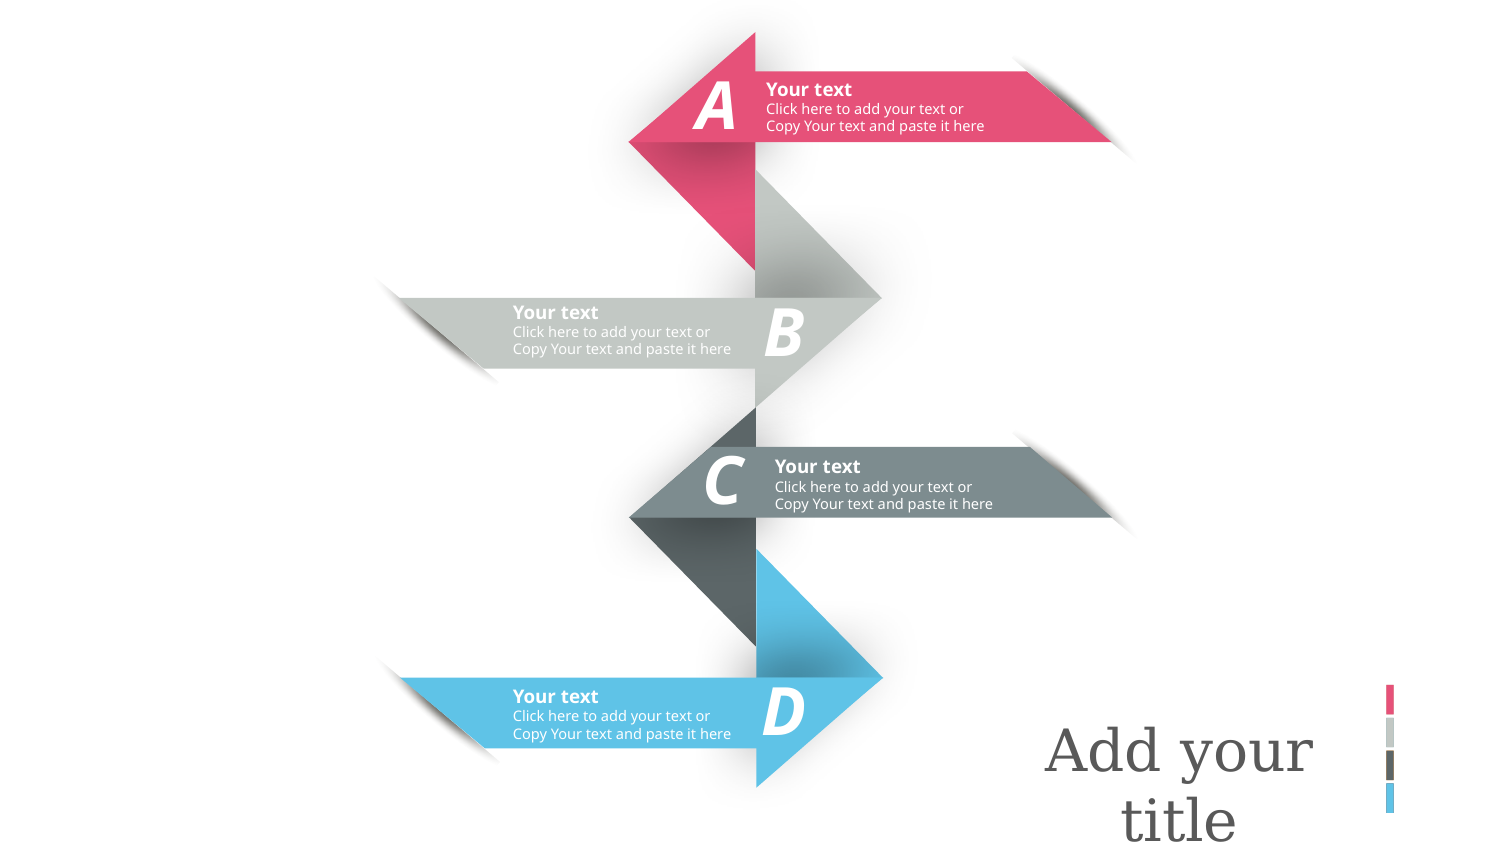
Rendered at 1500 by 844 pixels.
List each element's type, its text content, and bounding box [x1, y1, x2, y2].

text_box Add your title [968, 706, 1392, 844]
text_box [1385, 684, 1394, 814]
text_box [351, 548, 884, 788]
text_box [628, 31, 1161, 272]
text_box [628, 407, 1161, 647]
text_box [350, 168, 883, 409]
